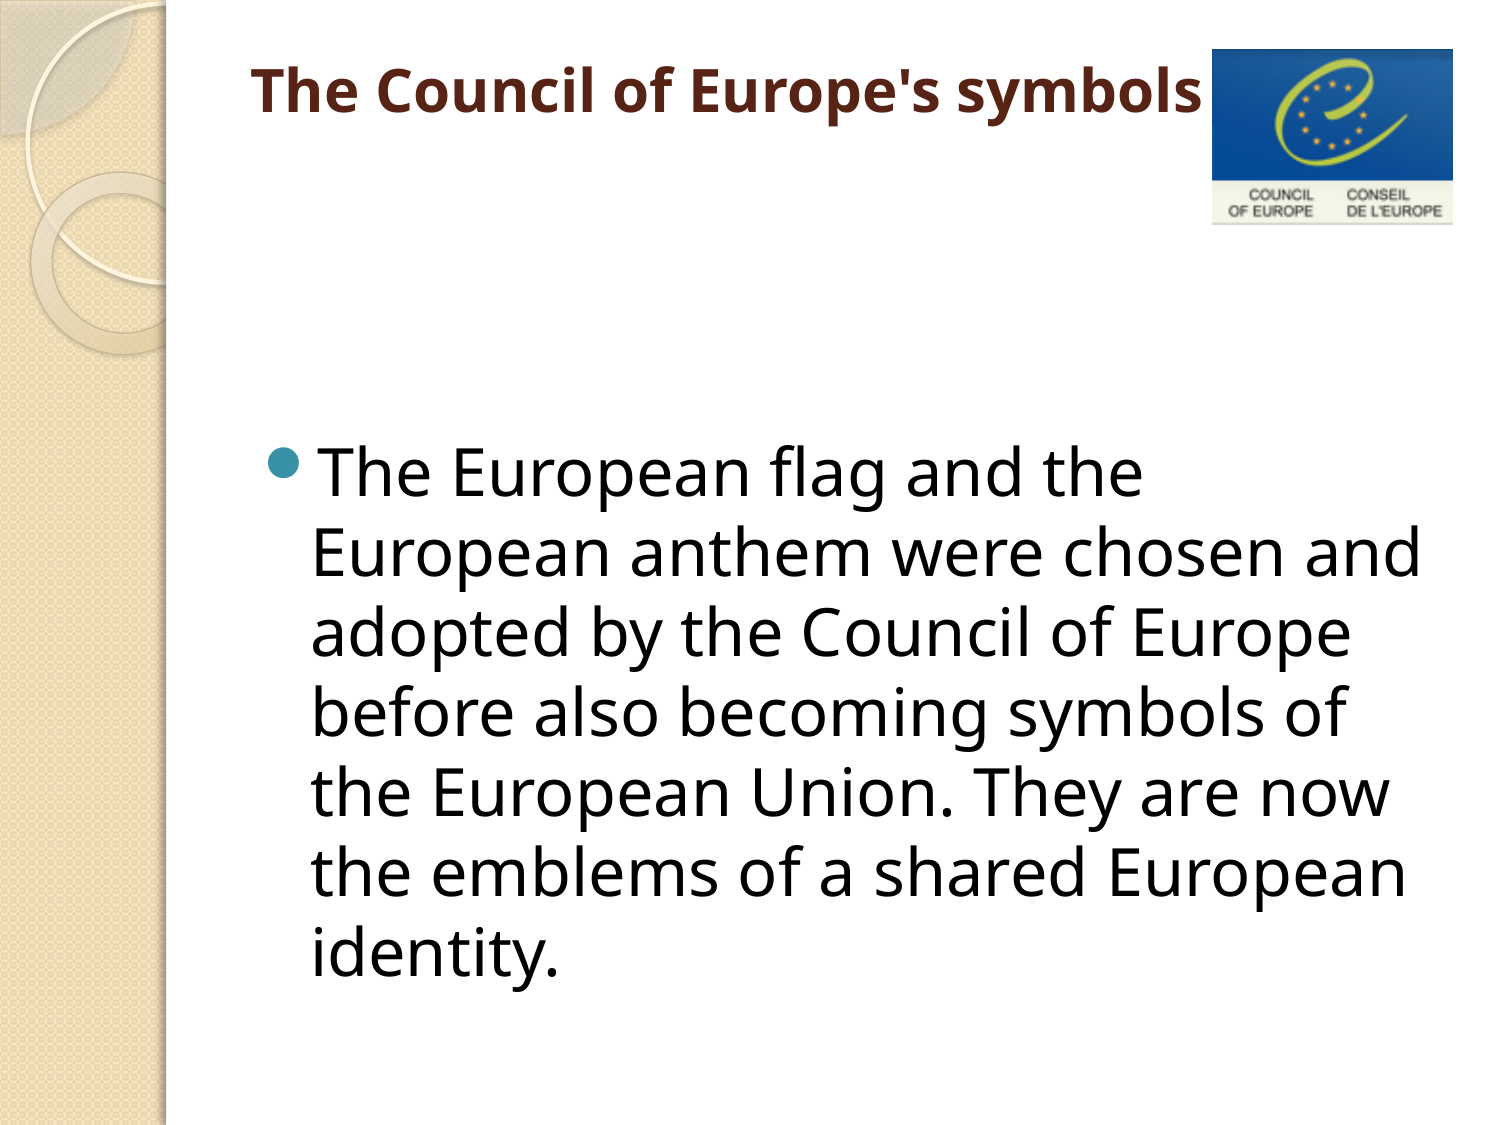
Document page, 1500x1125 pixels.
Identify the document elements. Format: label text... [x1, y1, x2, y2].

picture [1212, 49, 1453, 226]
title The Council of Europe's symbols [235, 45, 1466, 233]
list The European flag and the European anthem were chosen and adopted by the Council of Europe before also becoming symbols of the European Union. They are now the emblems of a shared European identity. [235, 237, 1466, 1025]
